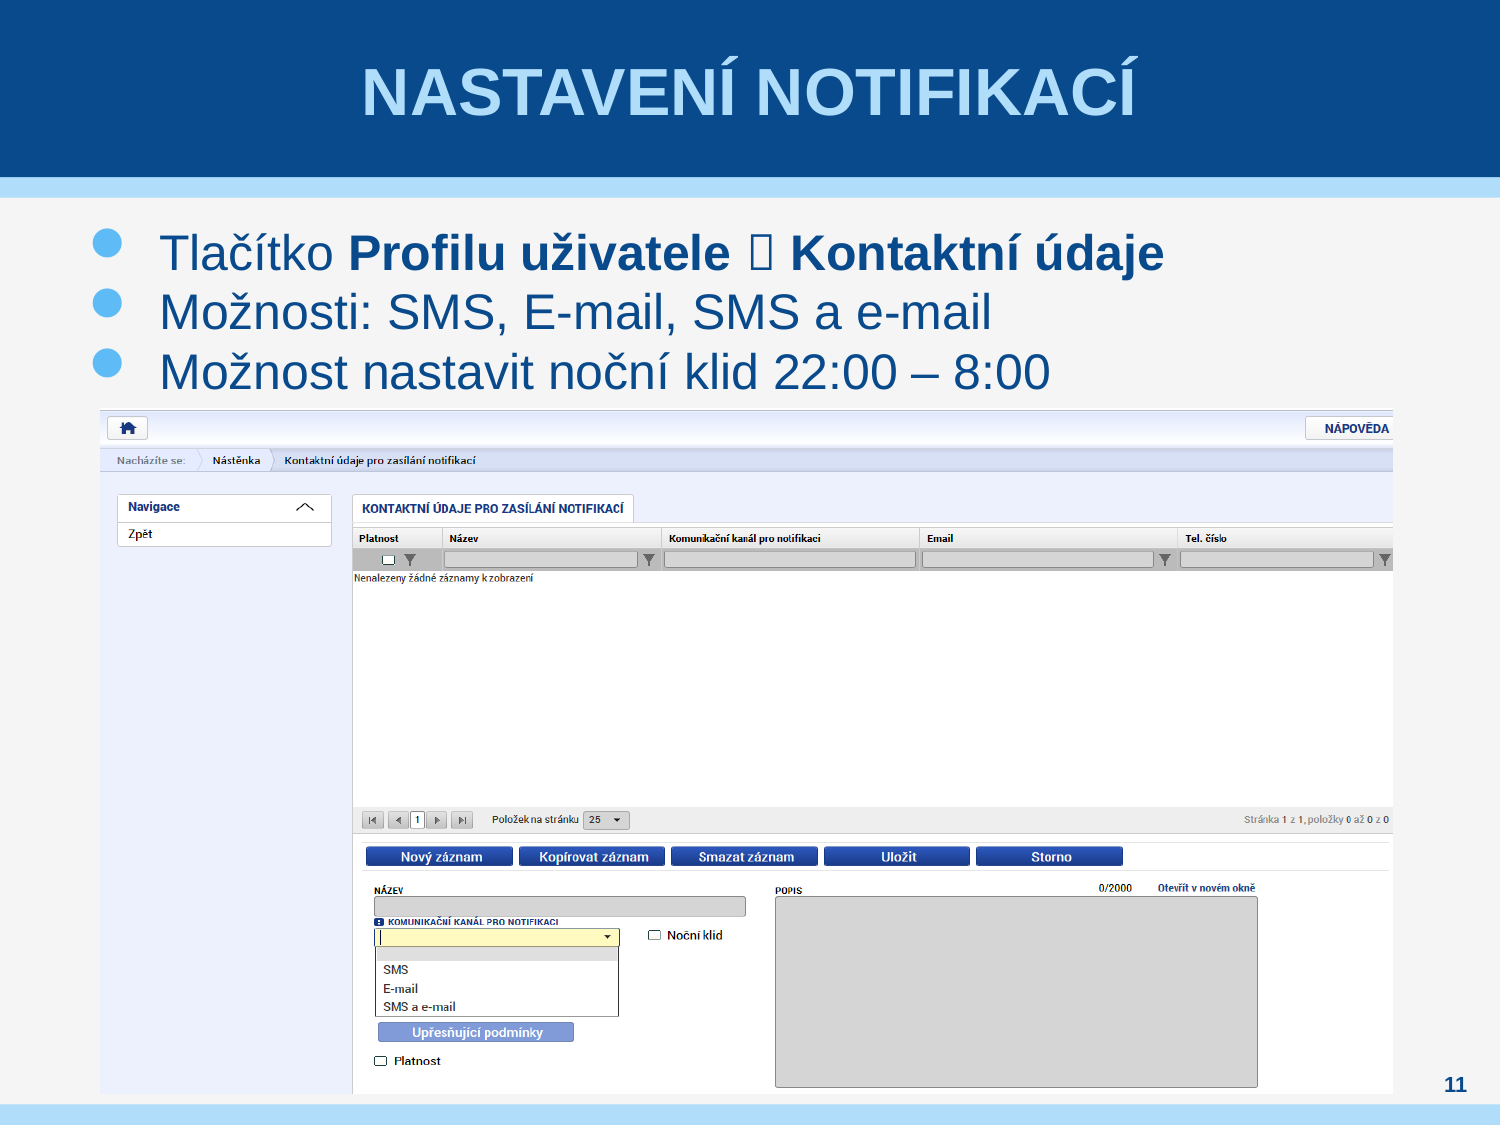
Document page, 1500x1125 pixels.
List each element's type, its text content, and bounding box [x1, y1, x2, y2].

picture [100, 408, 1393, 1094]
list Tlačítko Profilu uživatele  Kontaktní údaje Možnosti: SMS, E-mail, SMS a e-mail Možnost nastavit noční klid 22:00 – 8:00 [88, 219, 1412, 638]
title Nastavení notifikací [59, 0, 1441, 178]
slide_number 11 [1417, 1068, 1495, 1099]
